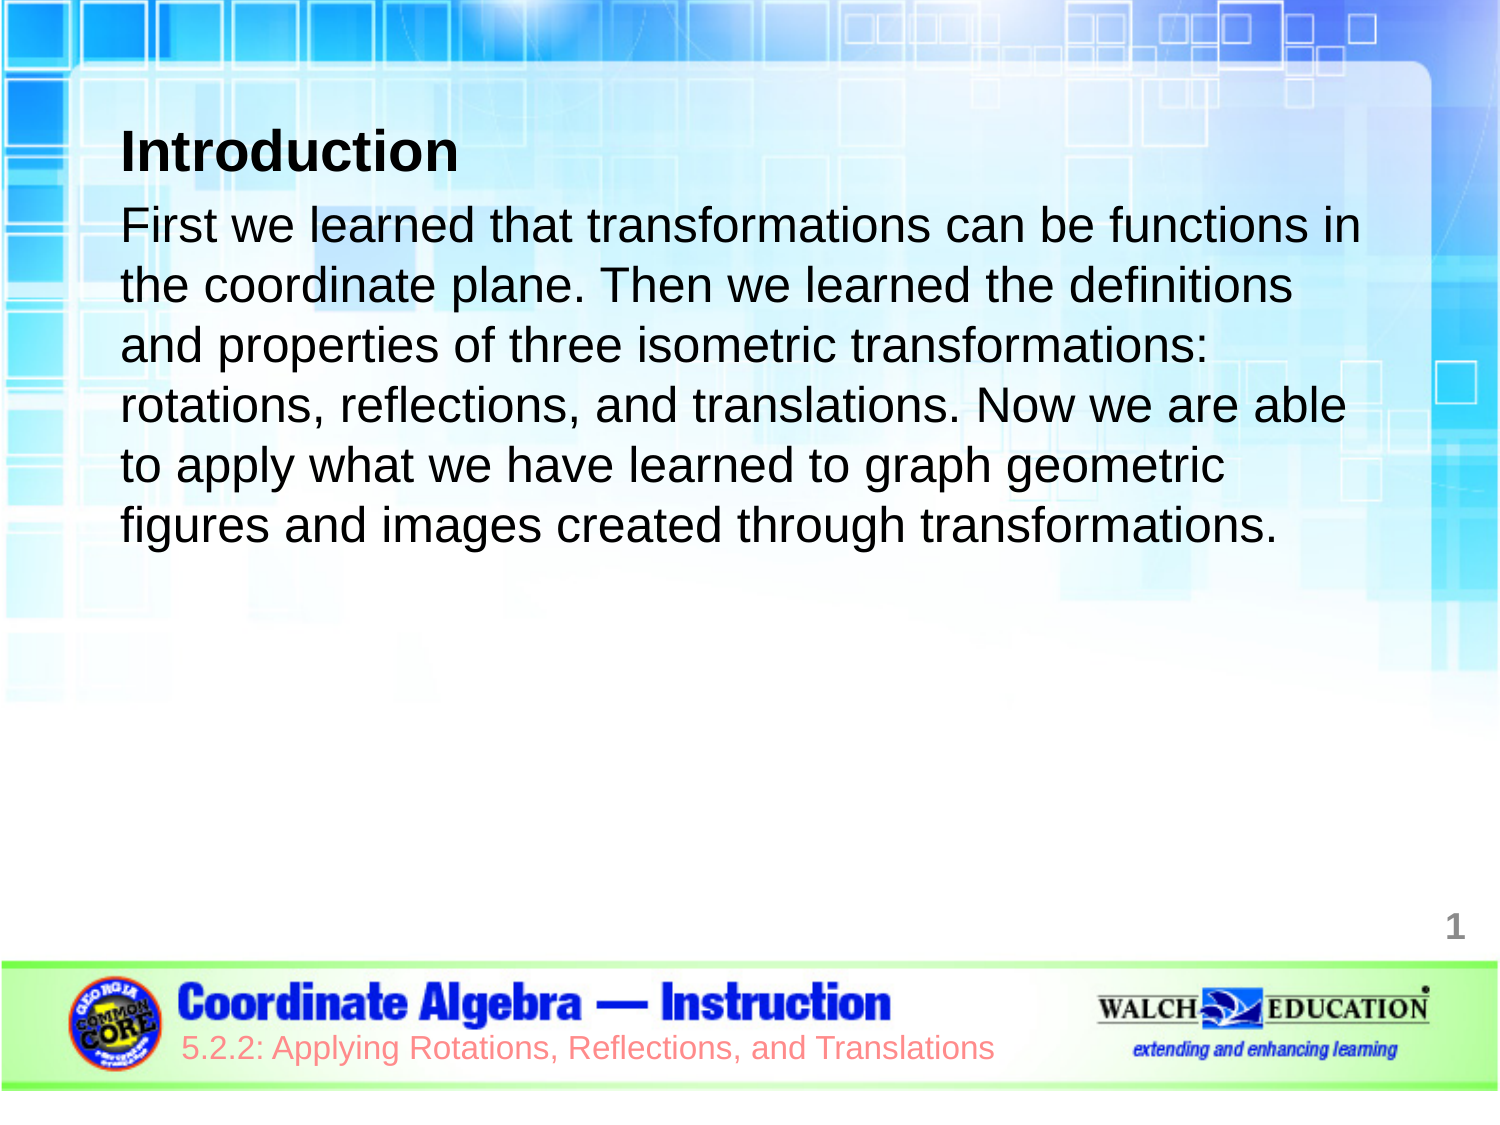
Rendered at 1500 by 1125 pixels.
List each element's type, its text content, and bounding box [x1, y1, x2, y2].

footer 5.2.2: Applying Rotations, Reflections, and Translations [166, 1024, 1080, 1069]
subtitle Introduction First we learned that transformations can be functions in the coordinate plane. Then we learned the definitions and properties of three isometric transformations: rotations, reflections, and translations. Now we are able to apply what we have learned to graph geometric figures and images created through transformations. [105, 105, 1394, 925]
slide_number 1 [1361, 901, 1481, 949]
picture [1, 0, 1500, 1091]
